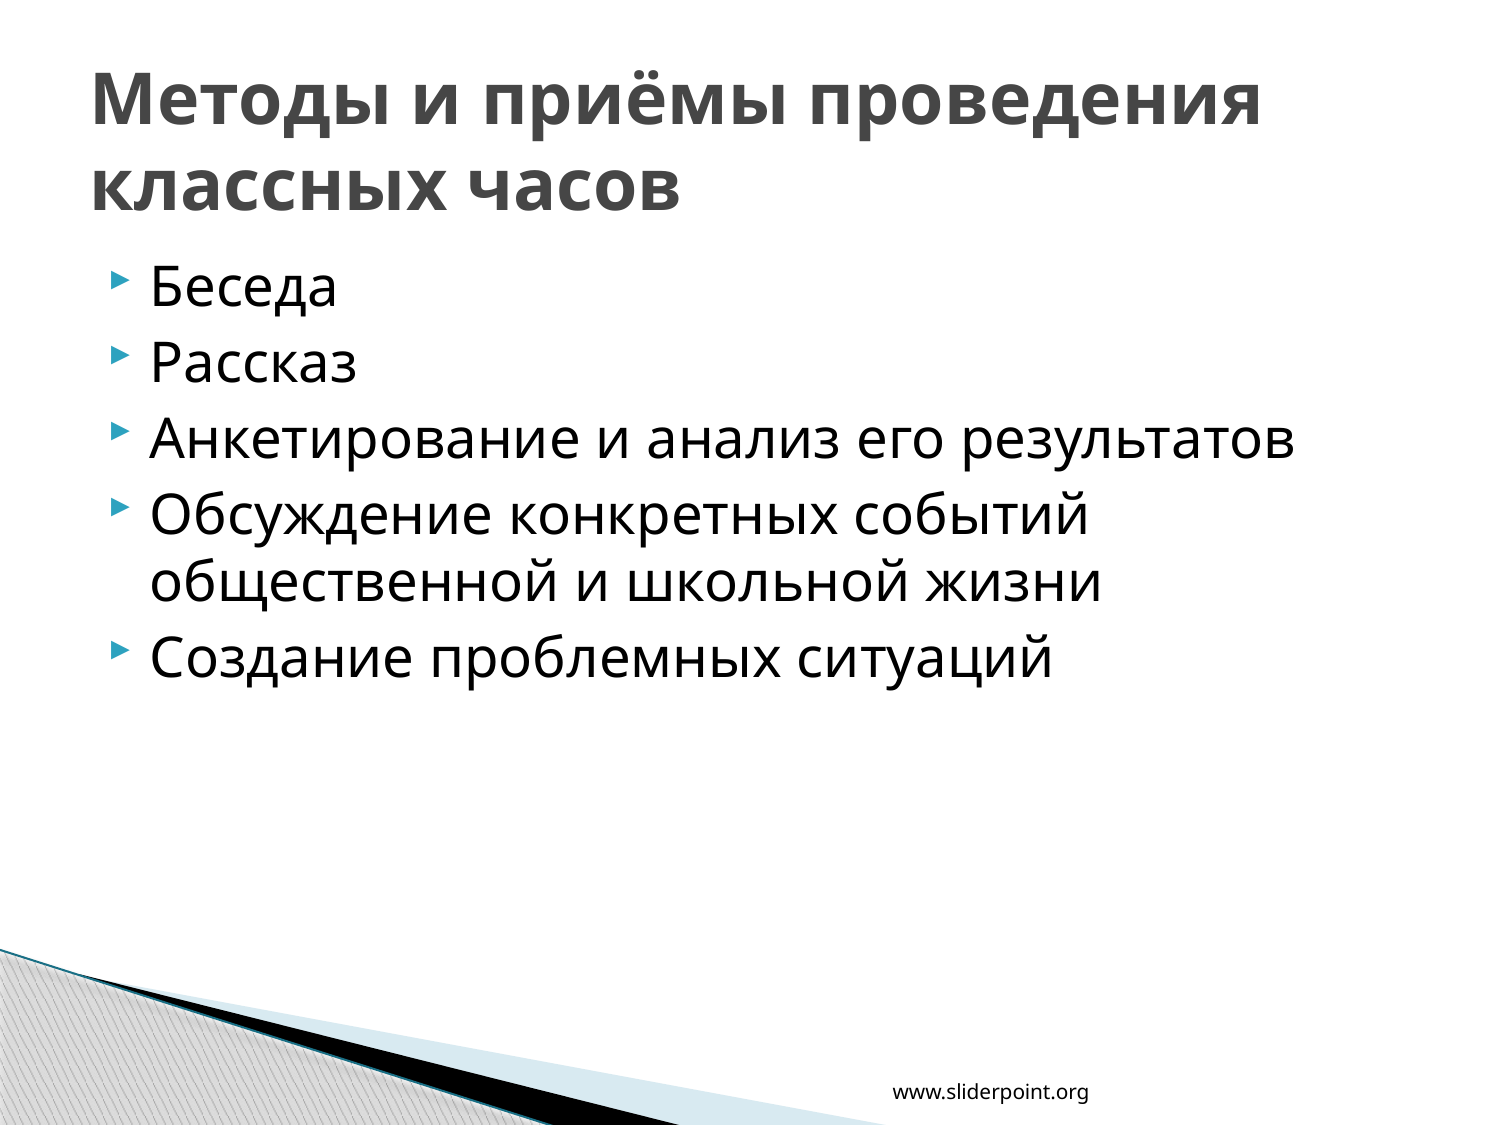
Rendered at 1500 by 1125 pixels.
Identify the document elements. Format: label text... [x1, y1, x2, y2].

title Методы и приёмы проведения классных часов [75, 45, 1425, 233]
list Беседа Рассказ Анкетирование и анализ его результатов Обсуждение конкретных событий общественной и школьной жизни Создание проблемных ситуаций [75, 242, 1425, 986]
footer www.sliderpoint.org [718, 1051, 1105, 1112]
